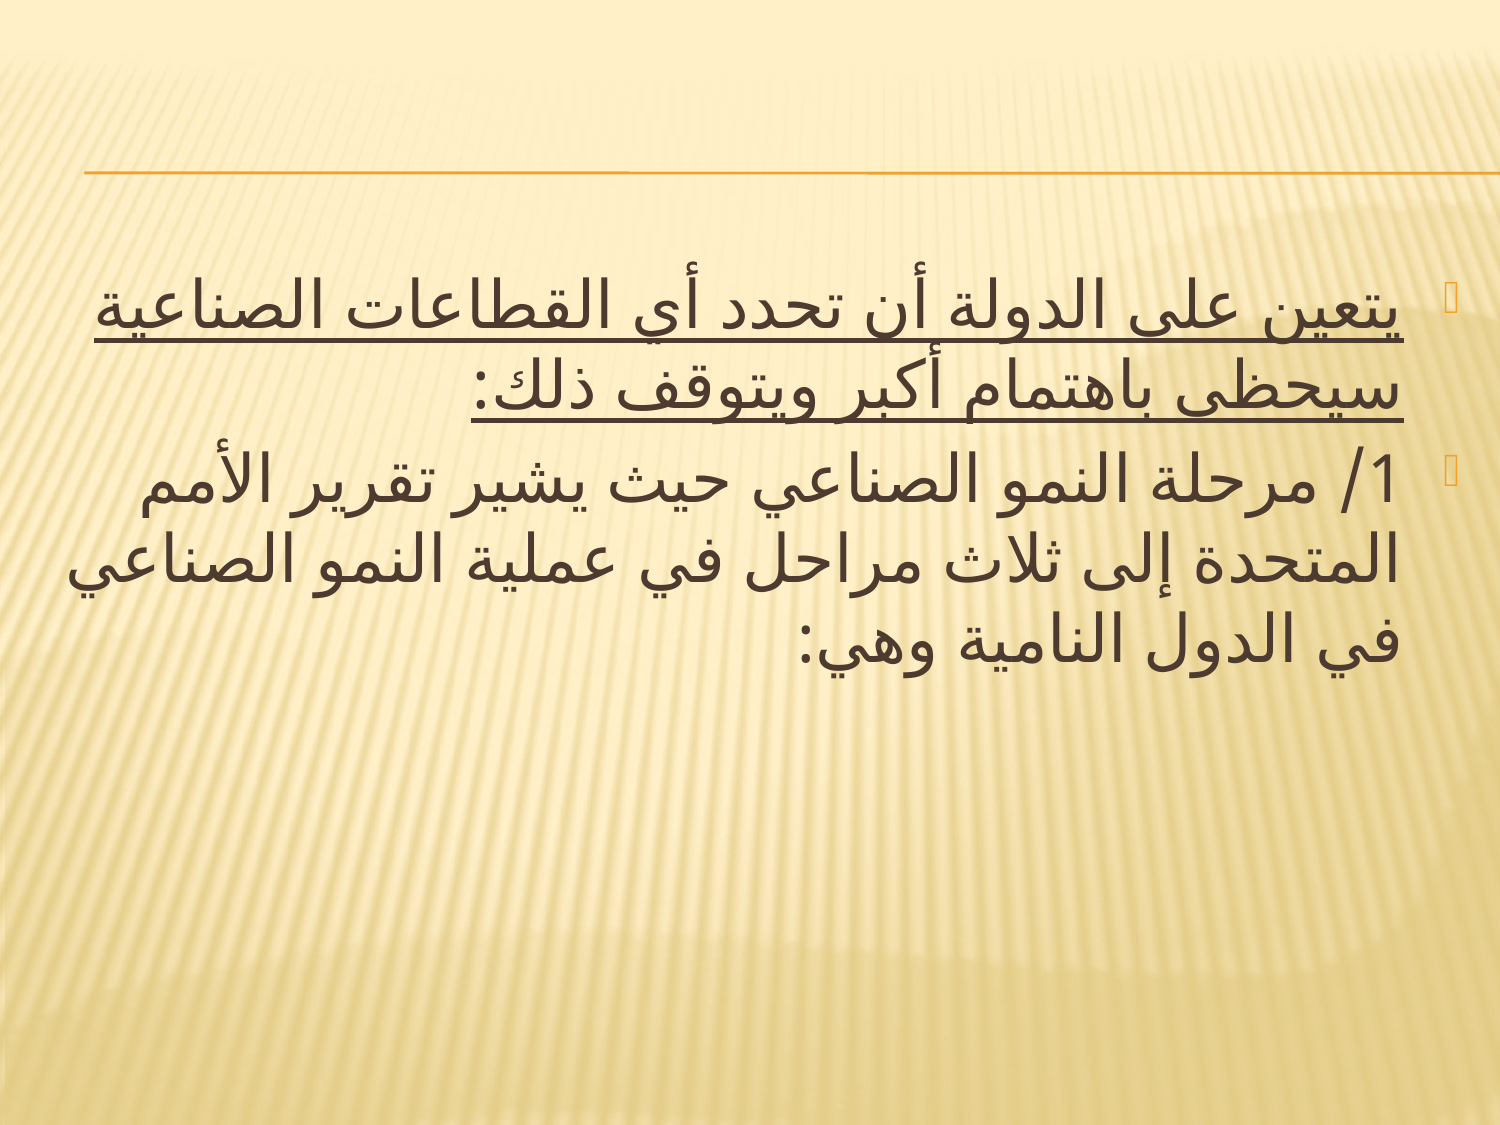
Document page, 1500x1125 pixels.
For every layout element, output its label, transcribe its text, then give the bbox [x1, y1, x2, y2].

list يتعين على الدولة أن تحدد أي القطاعات الصناعية سيحظى باهتمام أكبر ويتوقف ذلك: 1/ مرحلة النمو الصناعي حيث يشير تقرير الأمم المتحدة إلى ثلاث مراحل في عملية النمو الصناعي في الدول النامية وهي: [50, 254, 1475, 998]
